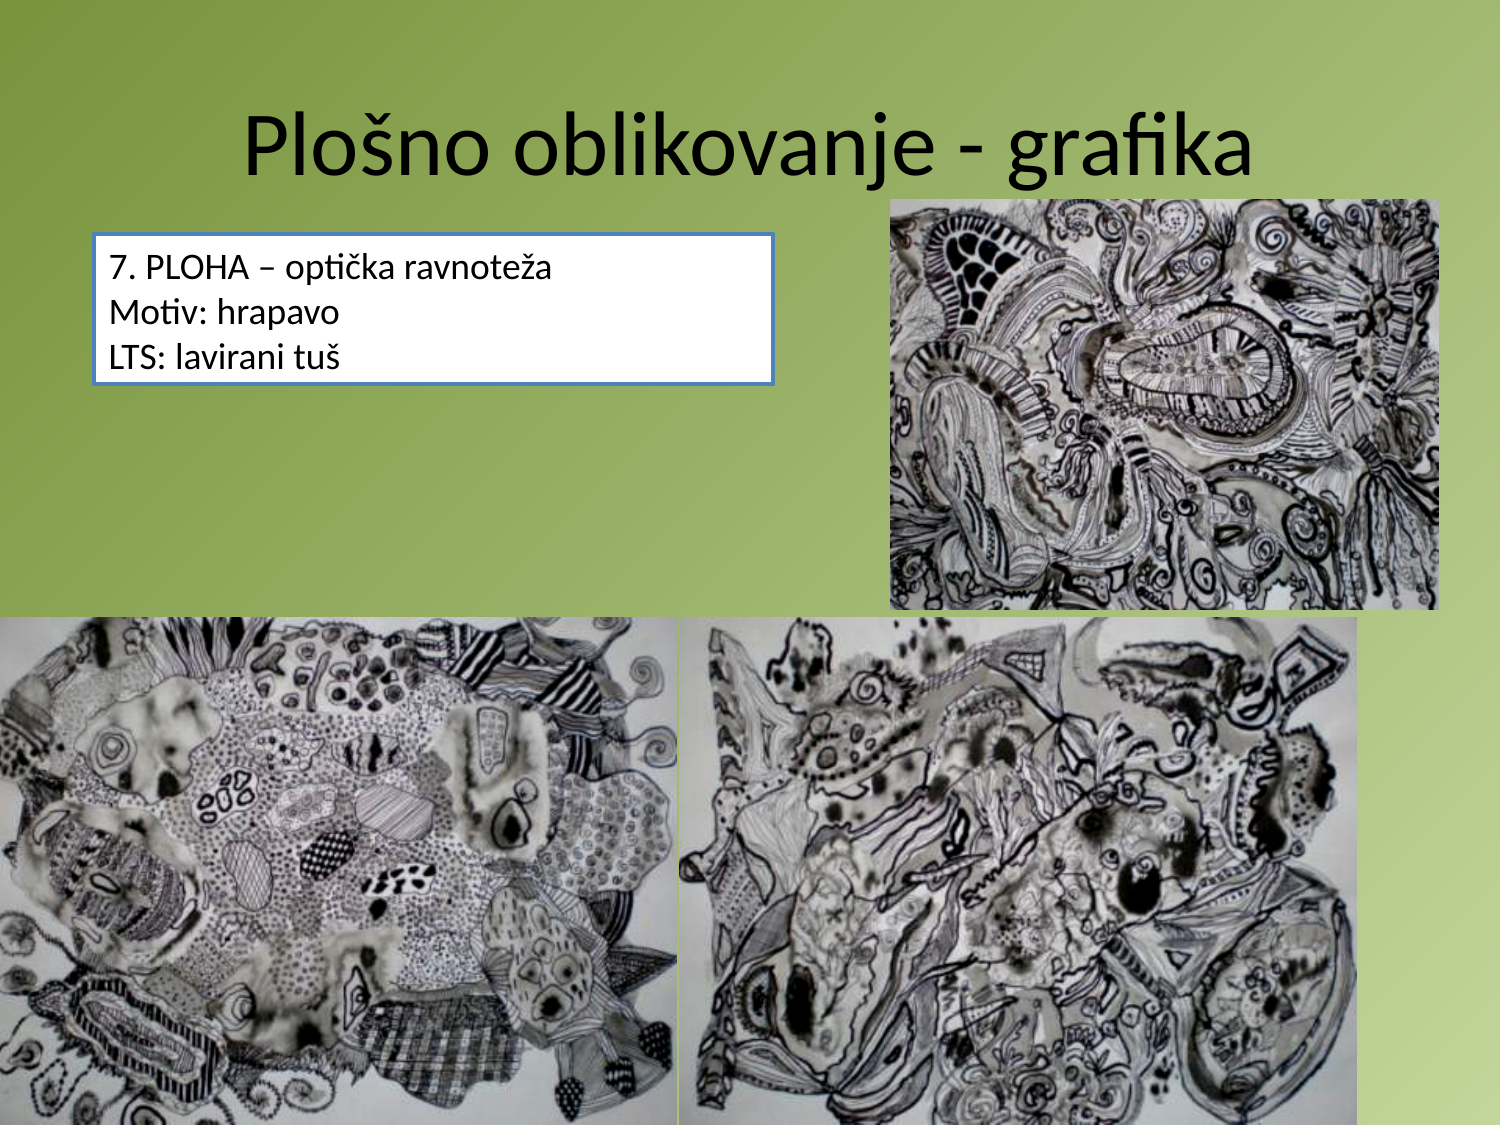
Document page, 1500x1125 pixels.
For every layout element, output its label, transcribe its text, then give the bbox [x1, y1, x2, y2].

picture [890, 198, 1439, 611]
picture [679, 617, 1357, 1125]
title Plošno oblikovanje - grafika [74, 44, 1426, 233]
picture [0, 617, 677, 1125]
text_box 7. PLOHA – optička ravnoteža Motiv: hrapavo LTS: lavirani tuš [92, 232, 775, 386]
